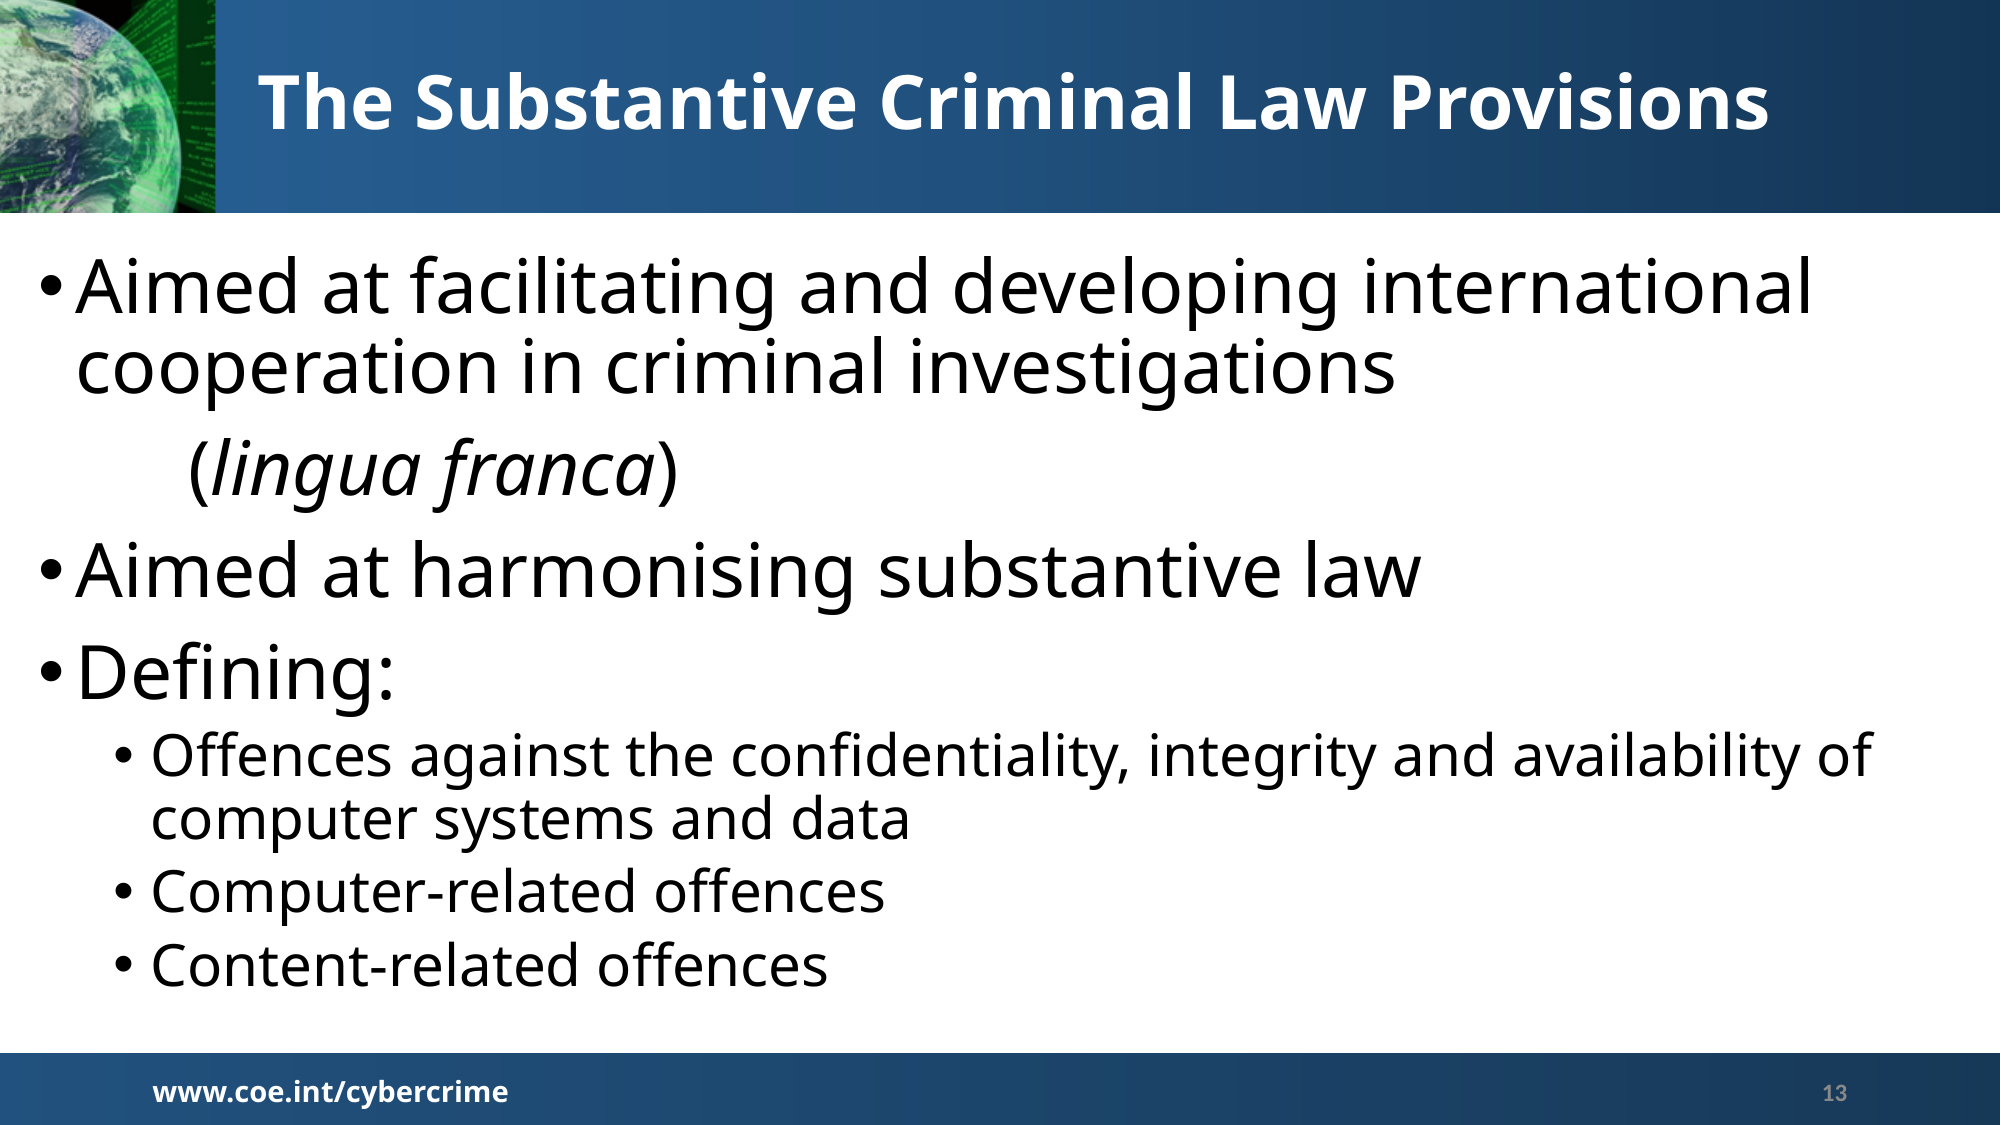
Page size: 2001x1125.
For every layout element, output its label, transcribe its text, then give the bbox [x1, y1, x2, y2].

title The Substantive Criminal Law Provisions [243, 30, 2000, 180]
slide_number 13 [1412, 1061, 1863, 1121]
list Aimed at facilitating and developing international cooperation in criminal investigations (lingua franca) Aimed at harmonising substantive law Defining: Offences against the confidentiality, integrity and availability of computer systems and data Computer-related offences Content-related offences [23, 240, 1961, 1033]
picture [0, 0, 2000, 213]
slide_number www.coe.int/cybercrime [137, 1061, 588, 1121]
